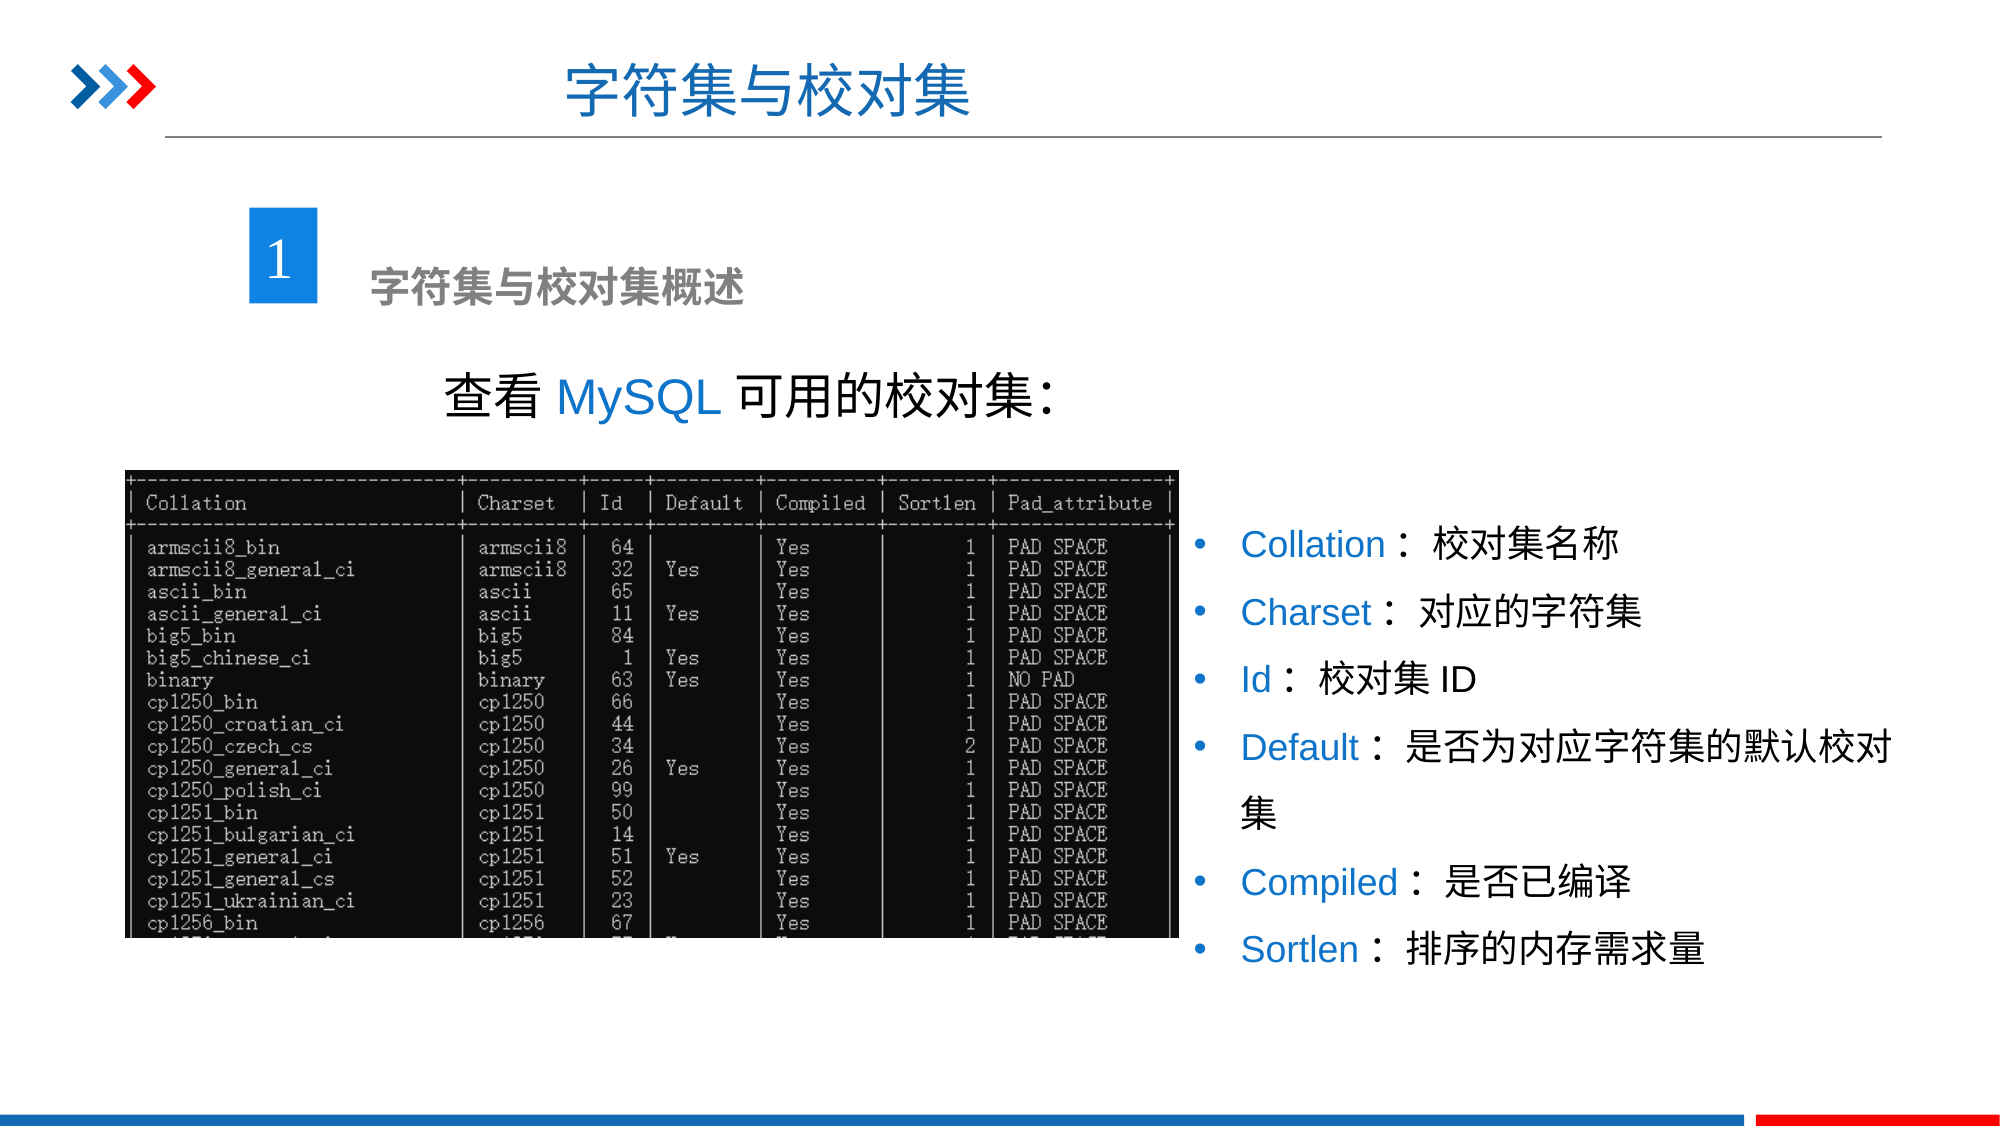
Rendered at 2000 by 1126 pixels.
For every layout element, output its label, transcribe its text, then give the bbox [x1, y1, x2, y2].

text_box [249, 207, 318, 304]
text_box 查看MySQL可用的校对集： [429, 357, 1179, 433]
text_box Collation：校对集名称 Charset：对应的字符集 Id：校对集ID Default：是否为对应字符集的默认校对集 Compiled：是否已编译 Sortlen：排序的内存需求量 [1178, 490, 1943, 978]
text_box 字符集与校对集概述 [319, 245, 1092, 320]
title 字符集与校对集 [521, 25, 1296, 153]
picture [125, 469, 1179, 938]
